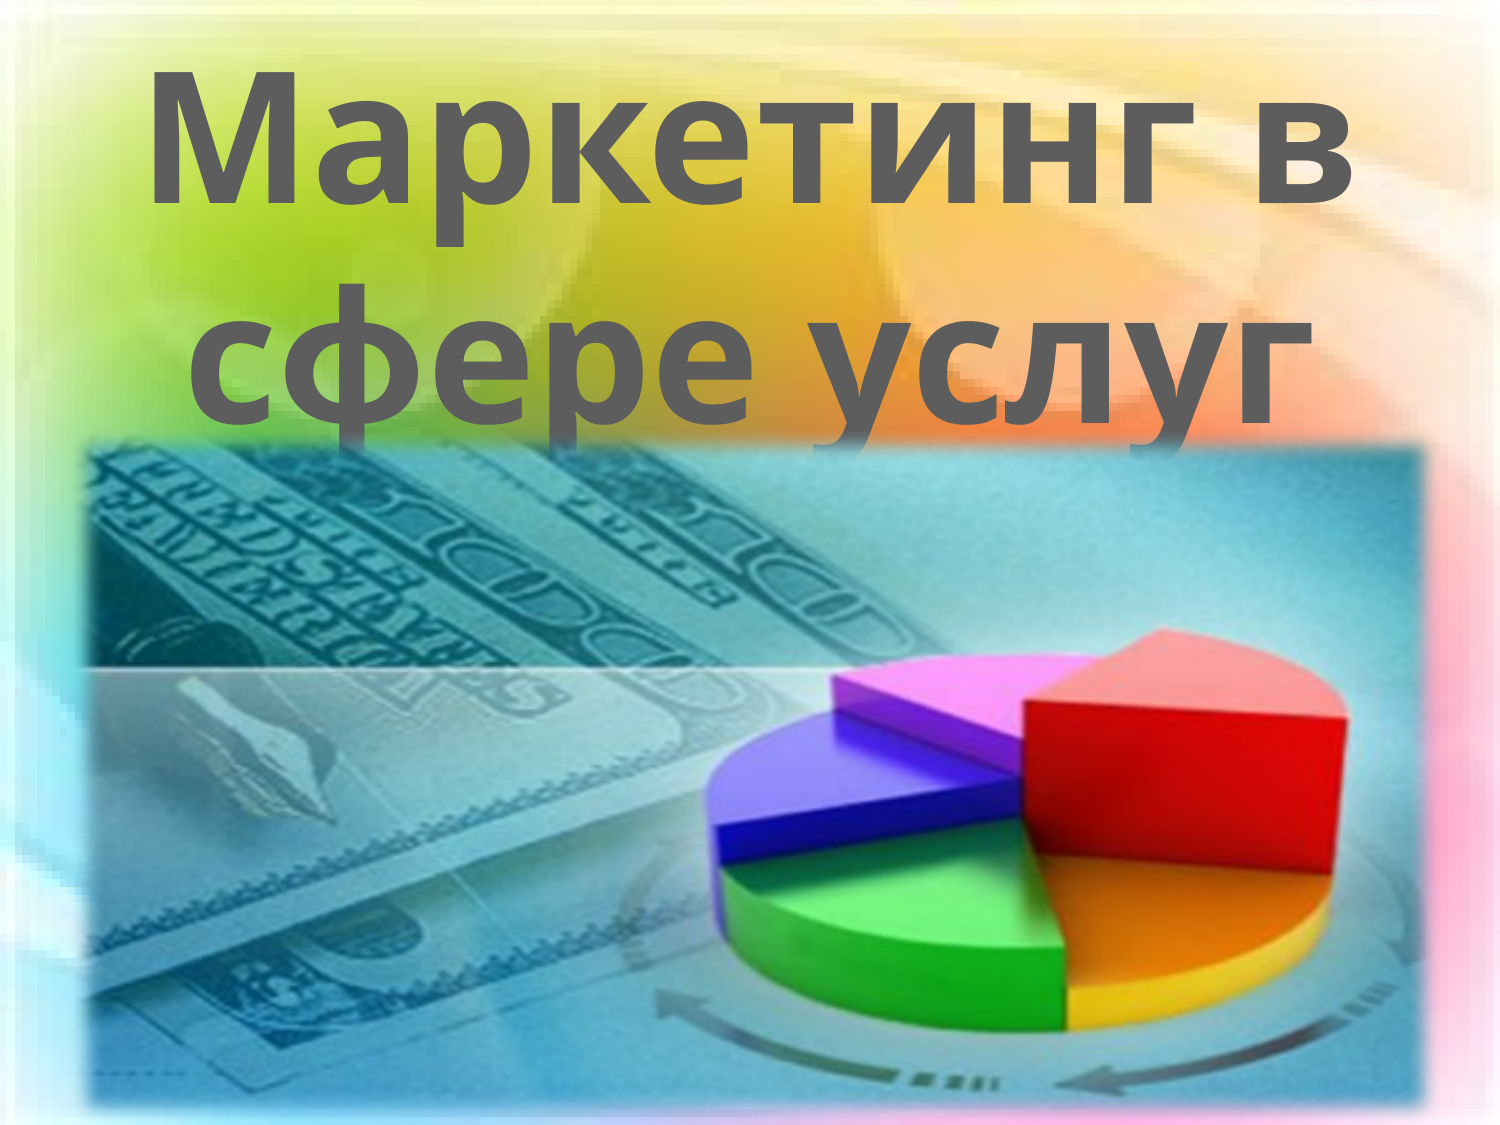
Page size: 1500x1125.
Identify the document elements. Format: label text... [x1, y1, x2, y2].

title Маркетинг в сфере услуг [35, 70, 1465, 411]
picture [0, 0, 1500, 1125]
